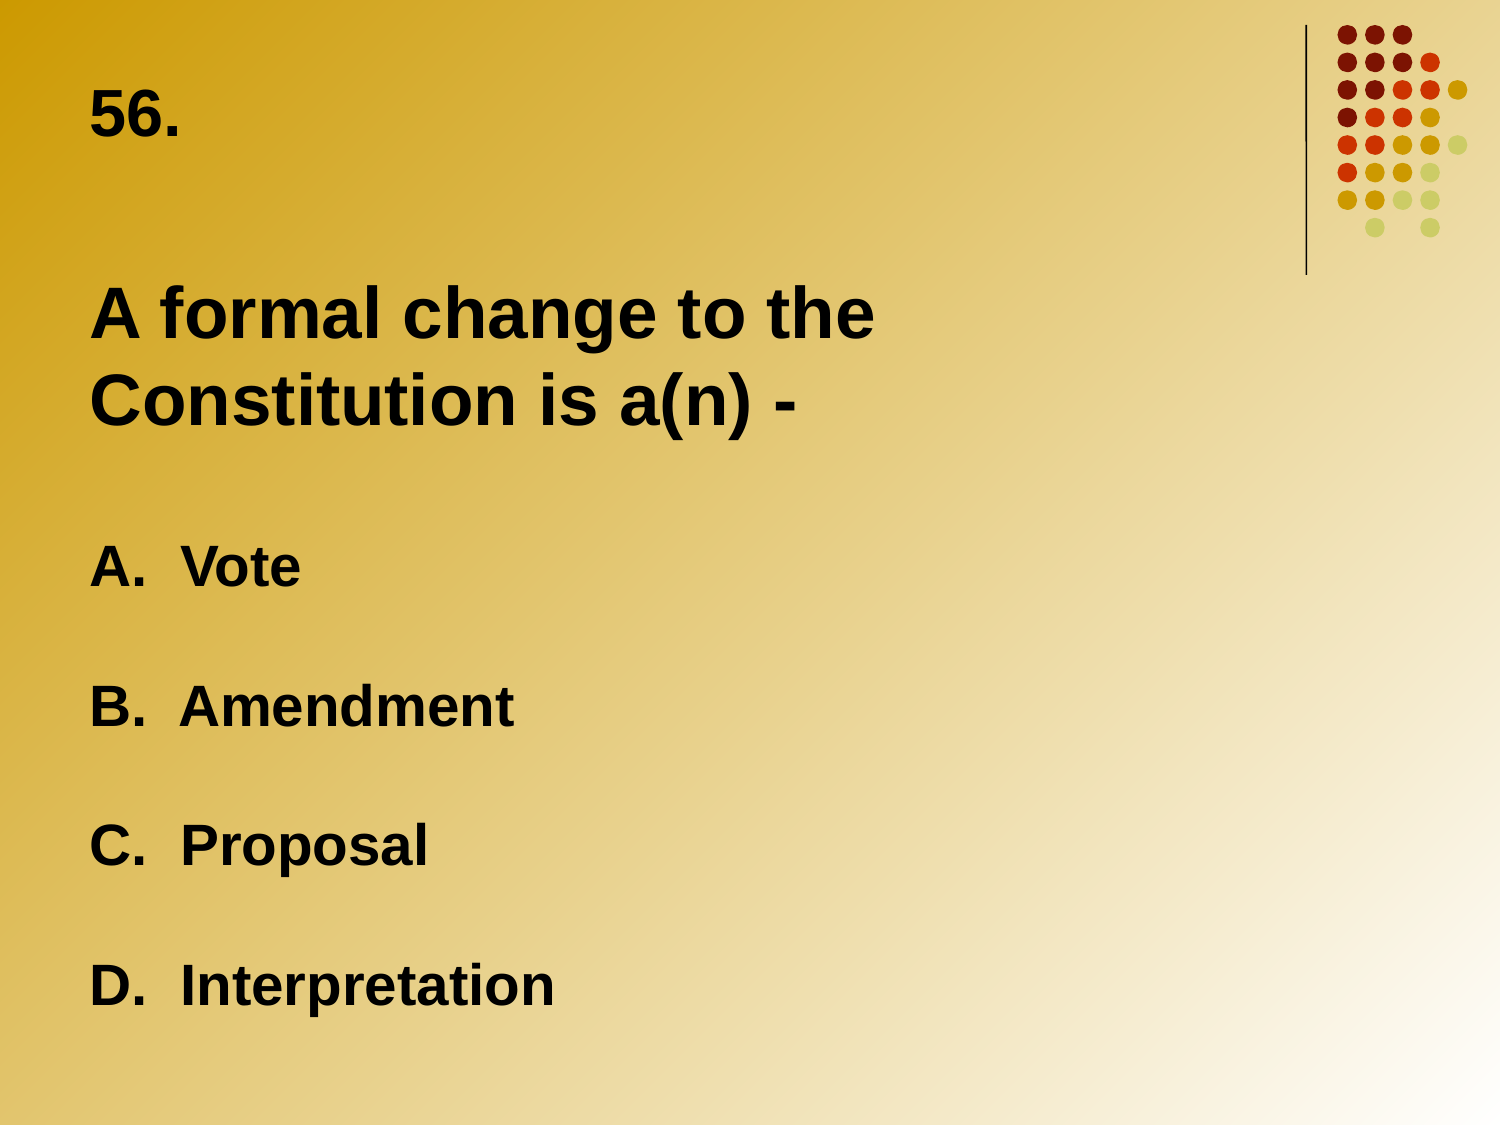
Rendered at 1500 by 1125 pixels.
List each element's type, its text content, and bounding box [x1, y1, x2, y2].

text_box 56. [74, 62, 300, 158]
text_box A formal change to the Constitution is a(n) - A. Vote B. Amendment C. Proposal D. Interpretation [75, 899, 1313, 1113]
